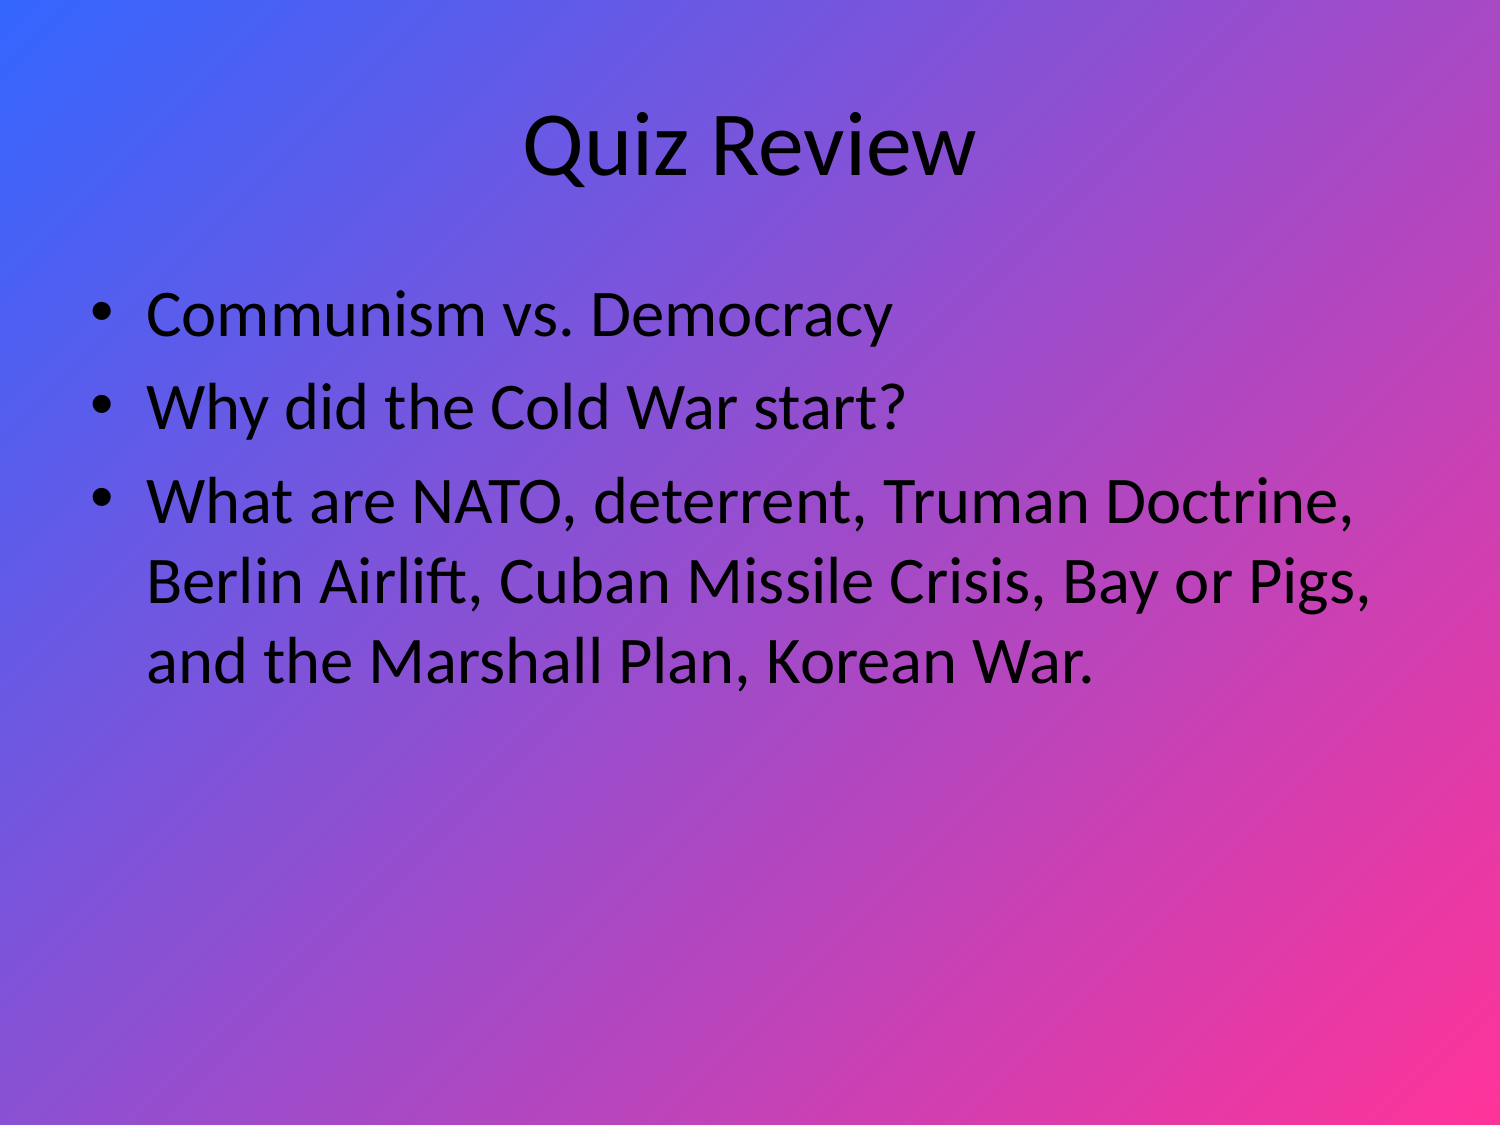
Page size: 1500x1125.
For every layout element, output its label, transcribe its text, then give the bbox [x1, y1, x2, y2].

title Quiz Review [75, 45, 1425, 233]
list Communism vs. Democracy Why did the Cold War start? What are NATO, deterrent, Truman Doctrine, Berlin Airlift, Cuban Missile Crisis, Bay or Pigs, and the Marshall Plan, Korean War. [75, 262, 1425, 1005]
